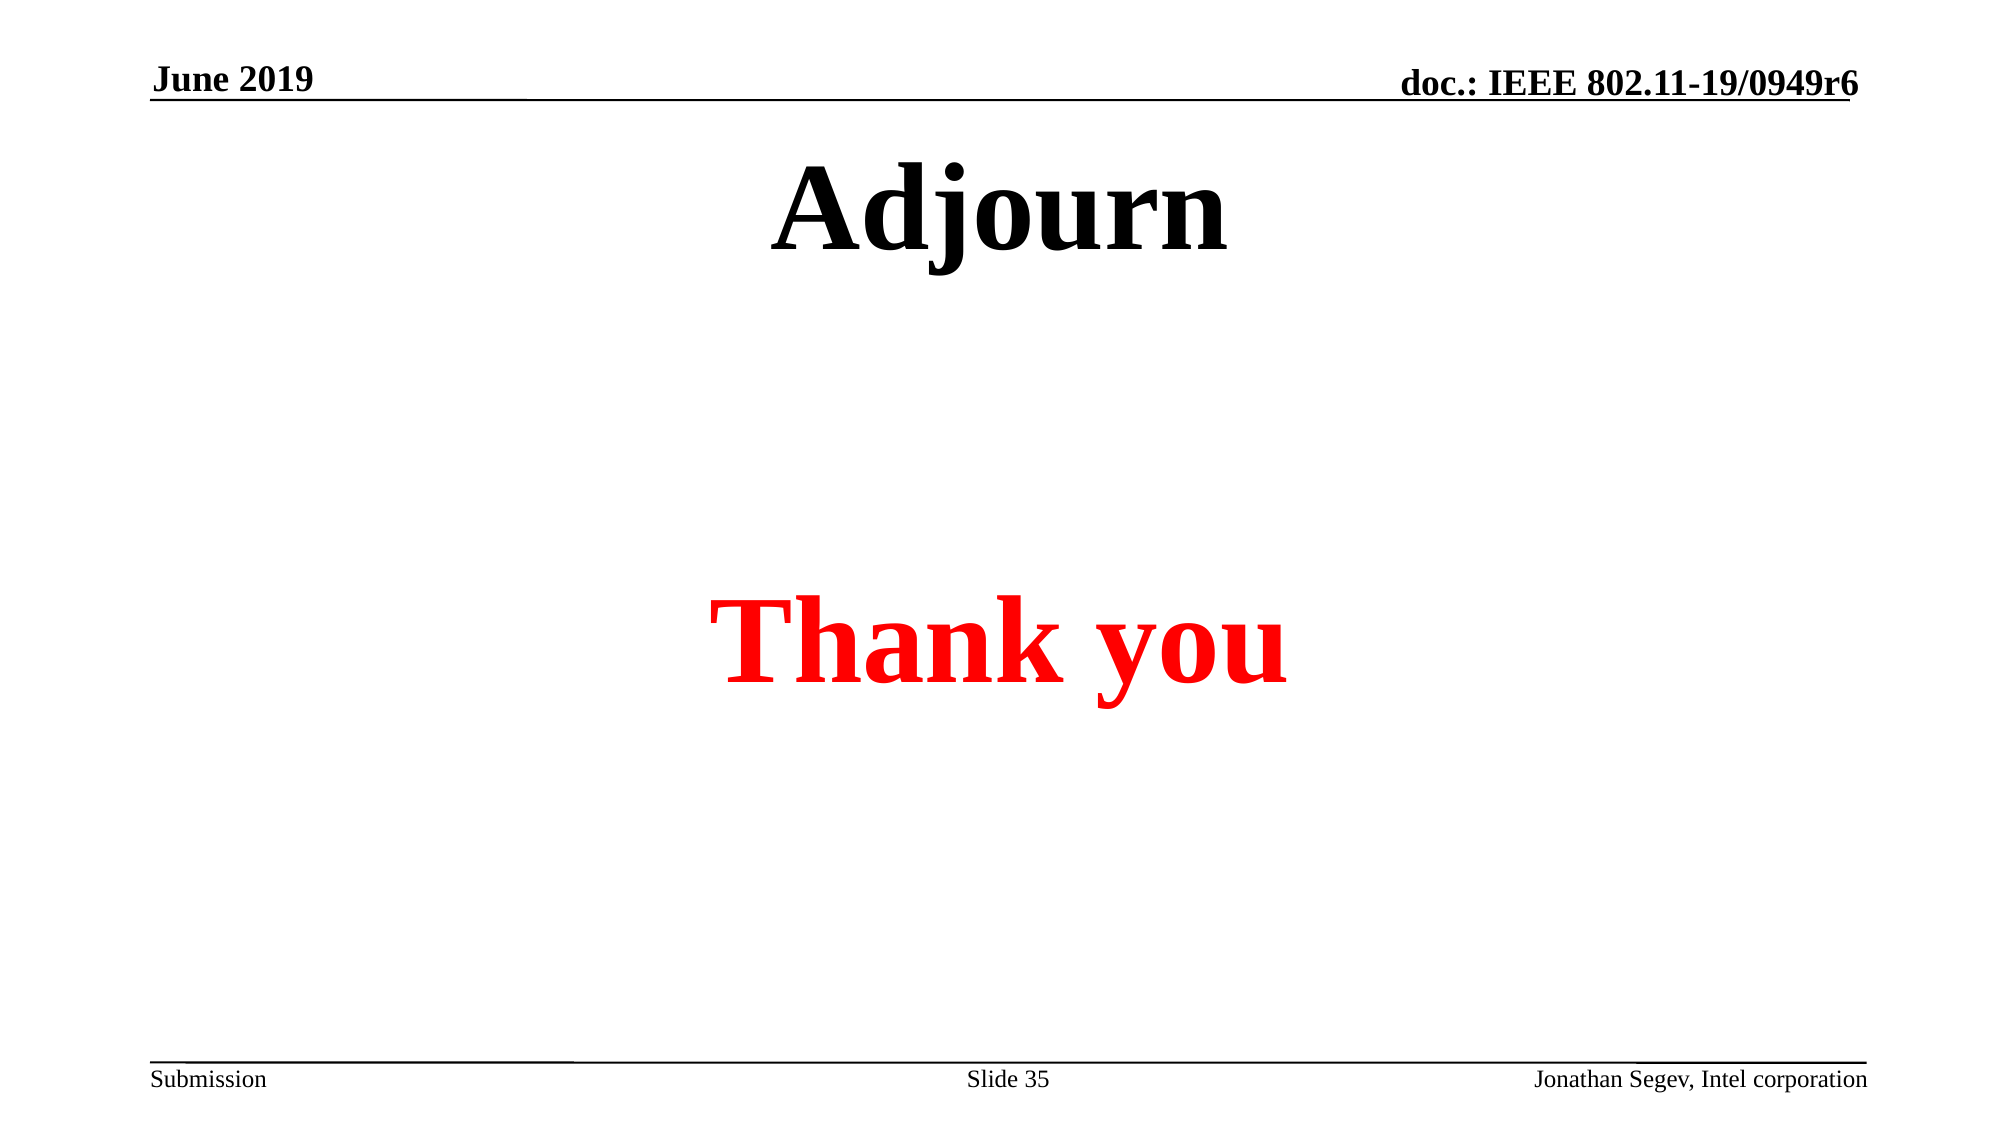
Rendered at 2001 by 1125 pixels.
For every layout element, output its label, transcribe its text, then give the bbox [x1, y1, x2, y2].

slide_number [152, 54, 563, 100]
list Thank you [149, 324, 1850, 1000]
slide_number Slide 35 [950, 1061, 1067, 1123]
footer Jonathan Segev, Intel corporation [1171, 1061, 1869, 1093]
title Adjourn [149, 112, 1850, 288]
